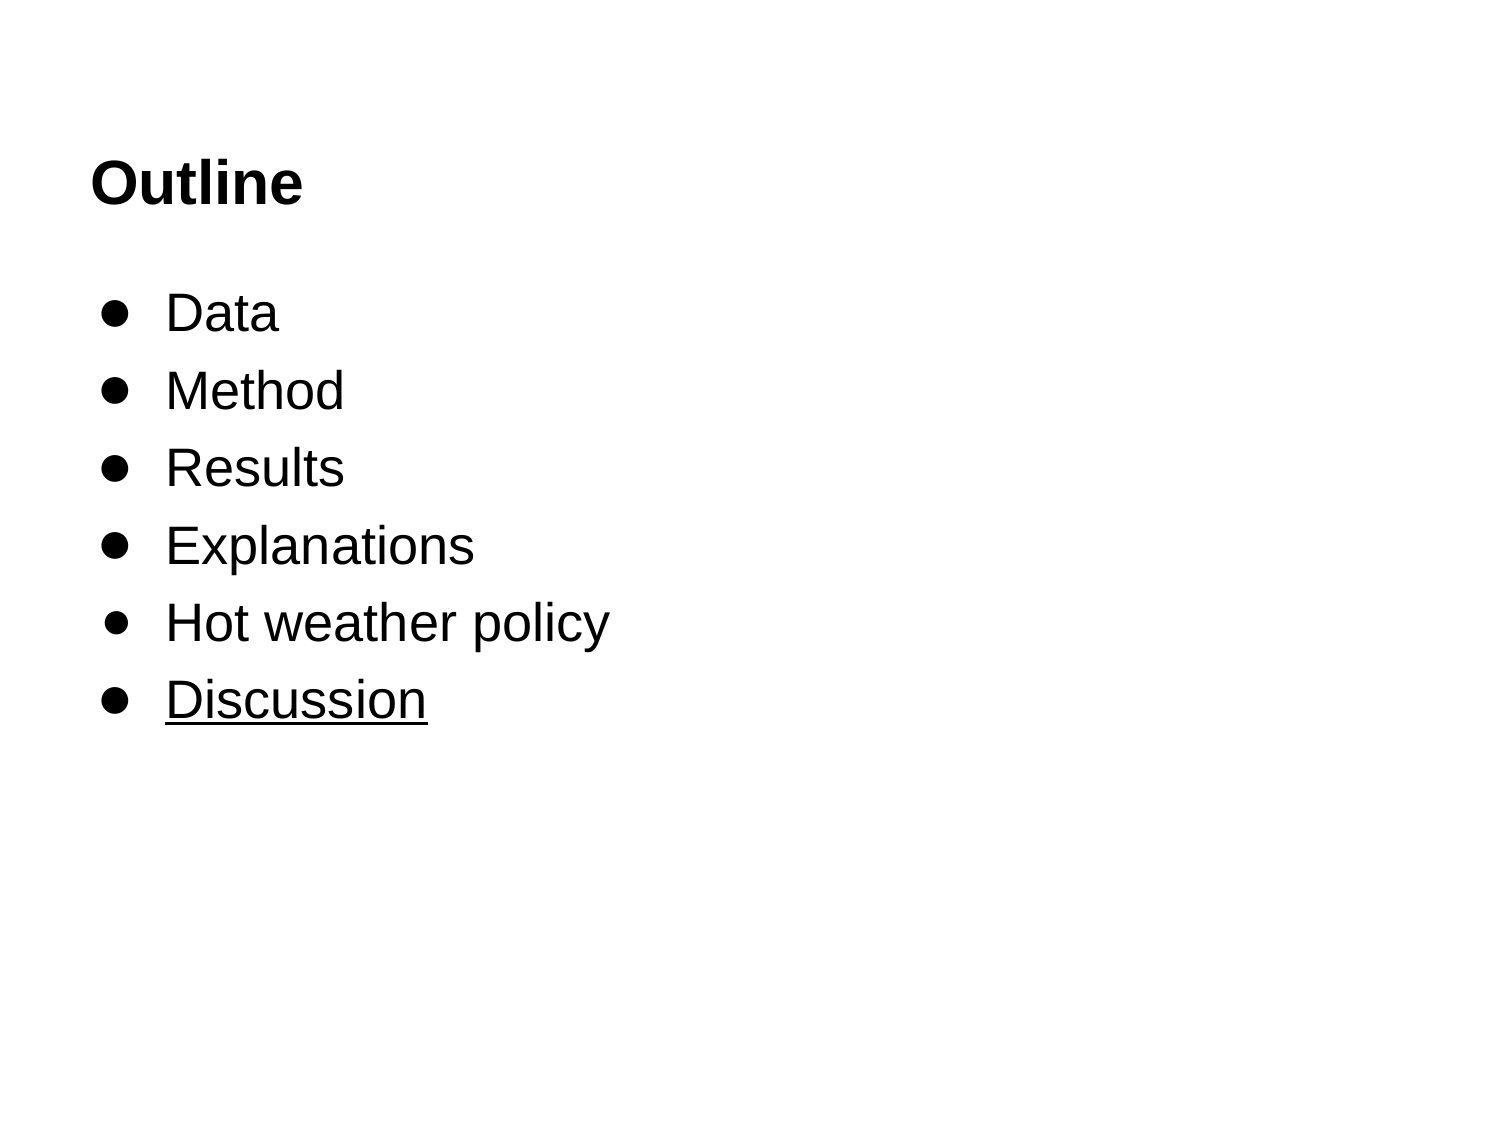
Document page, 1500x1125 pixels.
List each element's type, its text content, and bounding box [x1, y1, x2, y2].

title Outline [75, 45, 1425, 233]
list Data Method Results Explanations Hot weather policy Discussion [75, 262, 1425, 1078]
